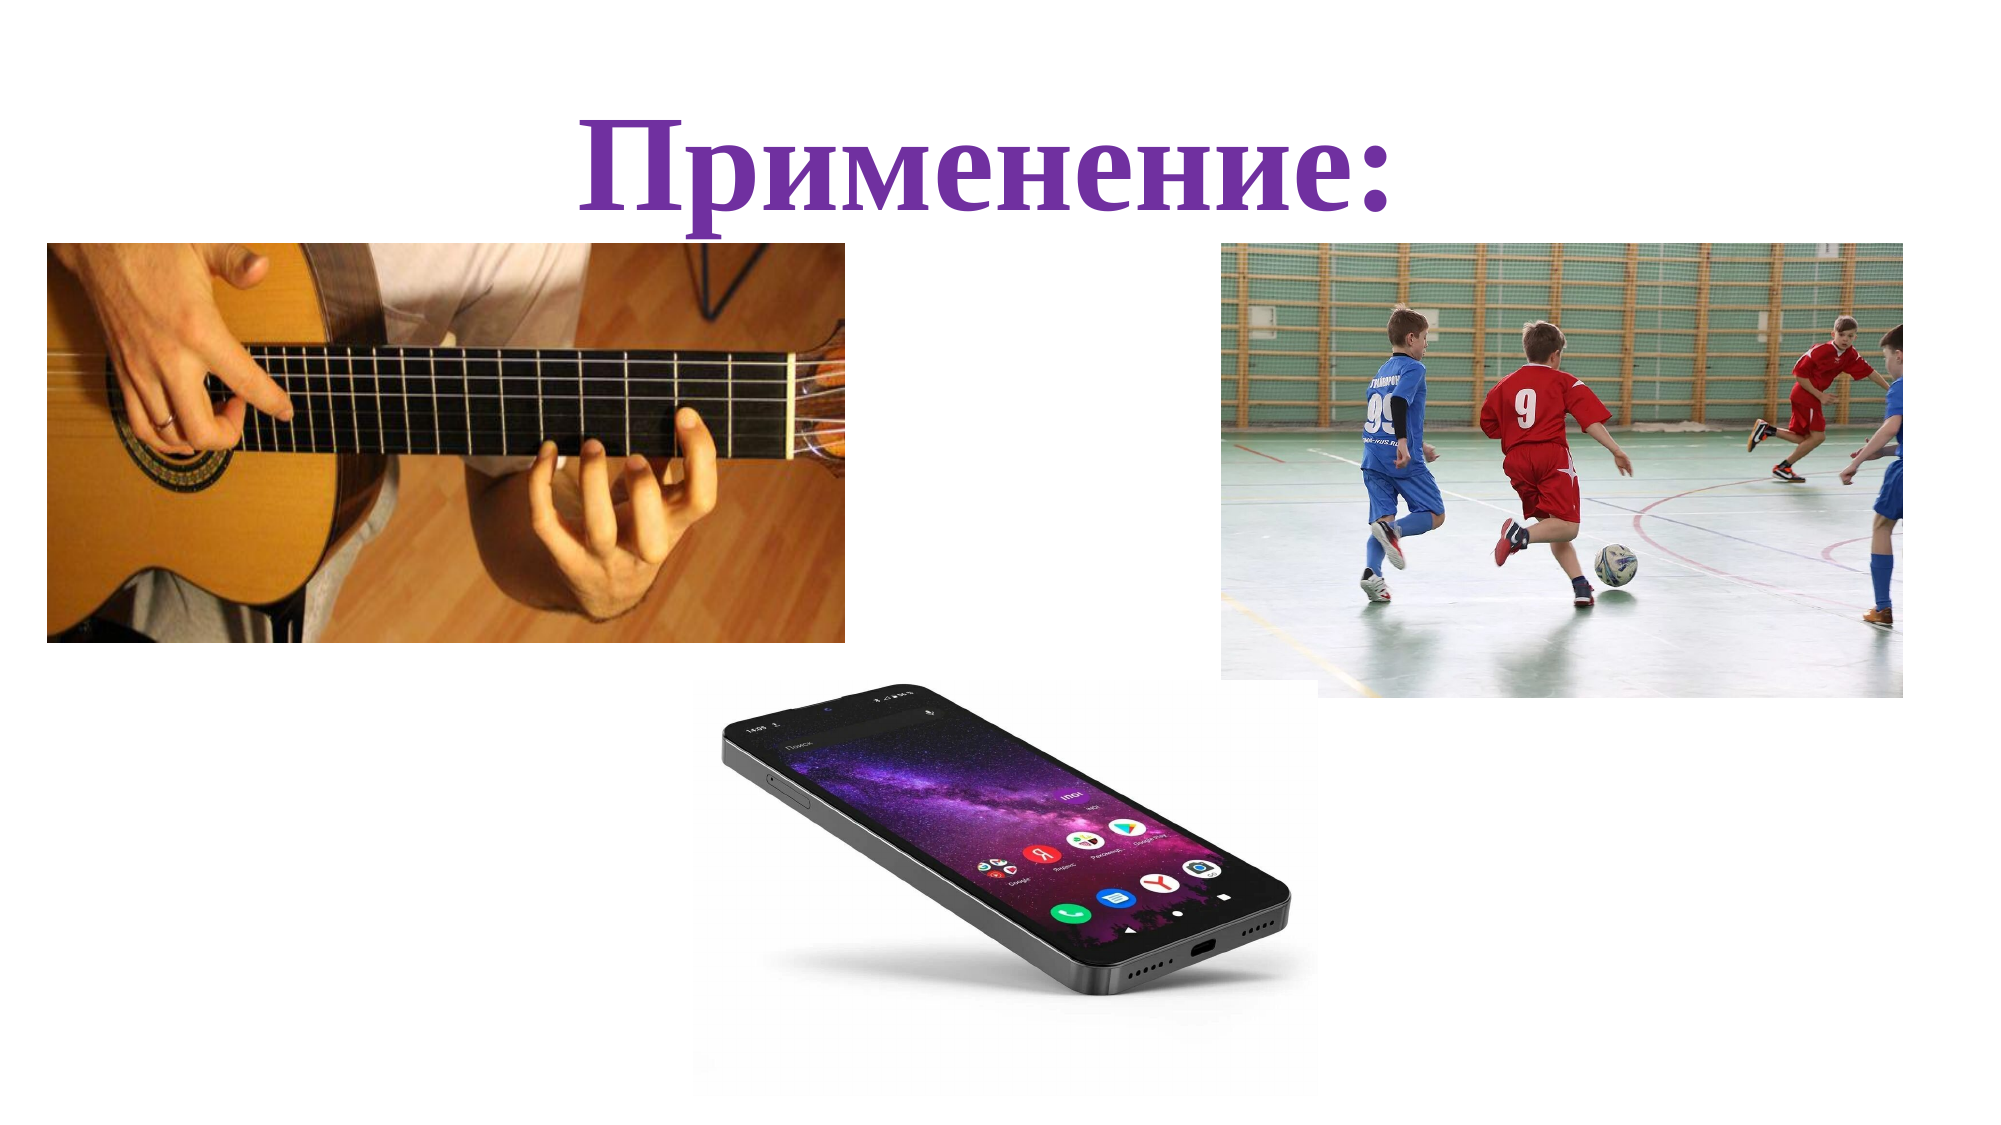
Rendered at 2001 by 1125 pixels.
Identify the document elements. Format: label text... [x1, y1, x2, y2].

text_box Применение: [147, 41, 1830, 246]
picture [693, 243, 1903, 1096]
picture [47, 243, 845, 643]
